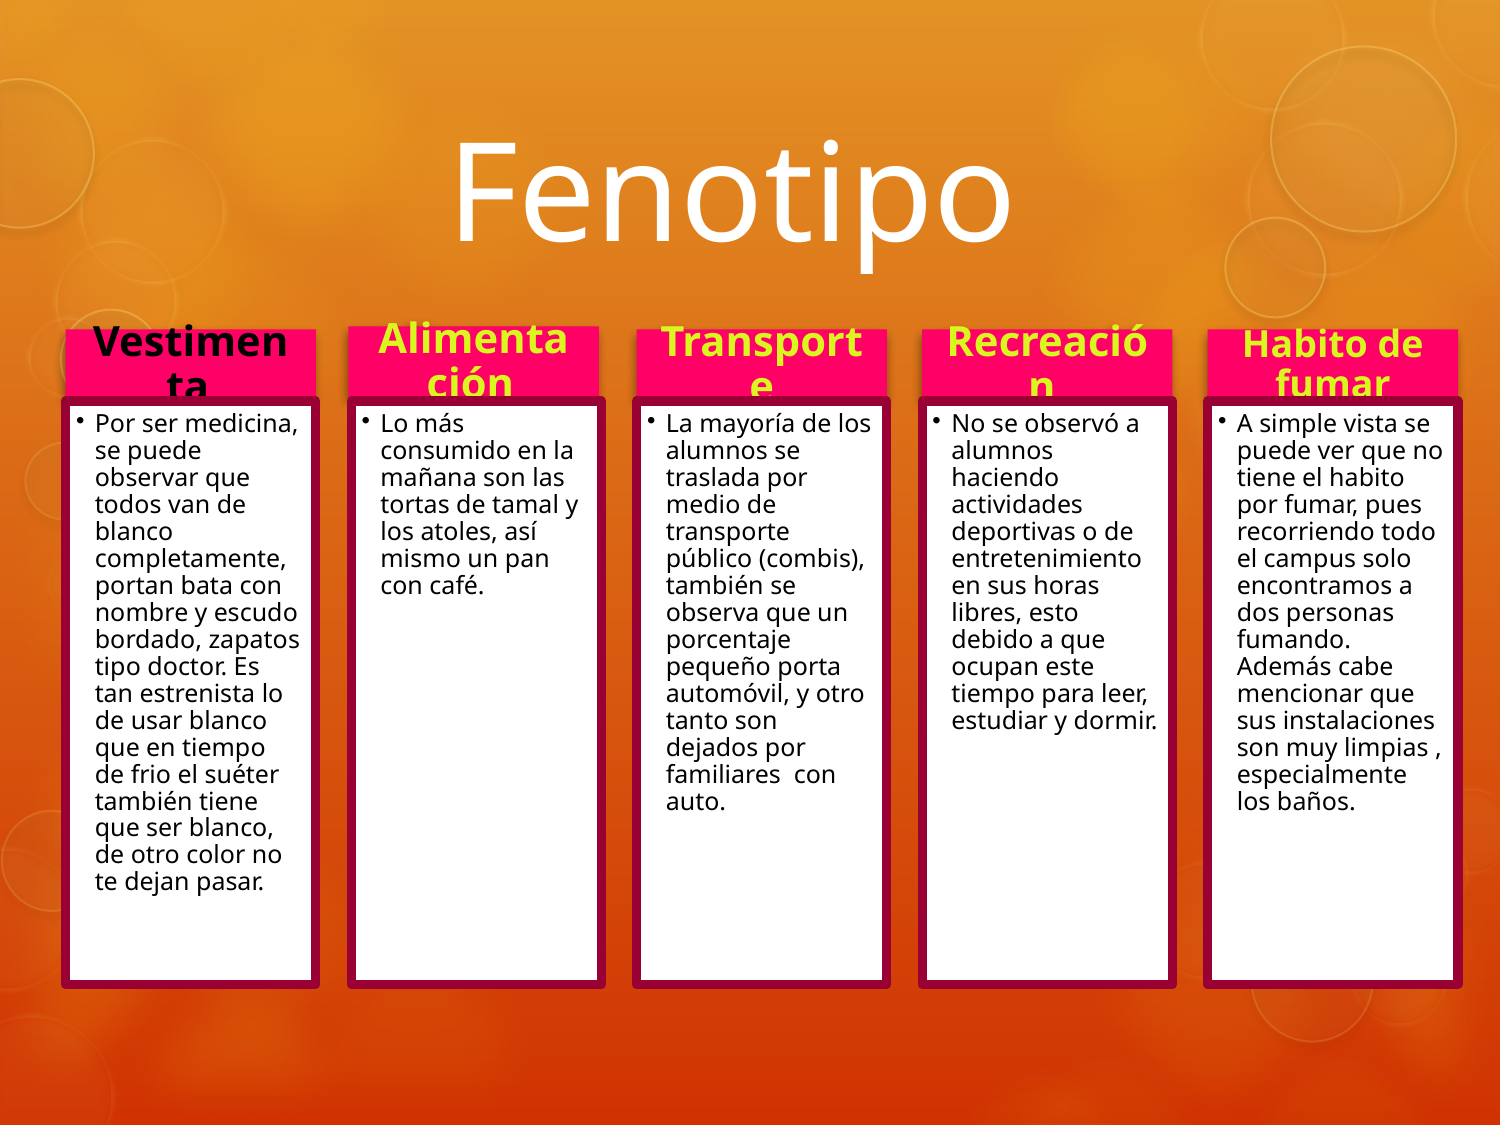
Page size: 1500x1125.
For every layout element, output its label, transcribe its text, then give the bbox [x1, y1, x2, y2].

title Fenotipo [165, 110, 1335, 243]
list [64, 243, 1459, 1071]
